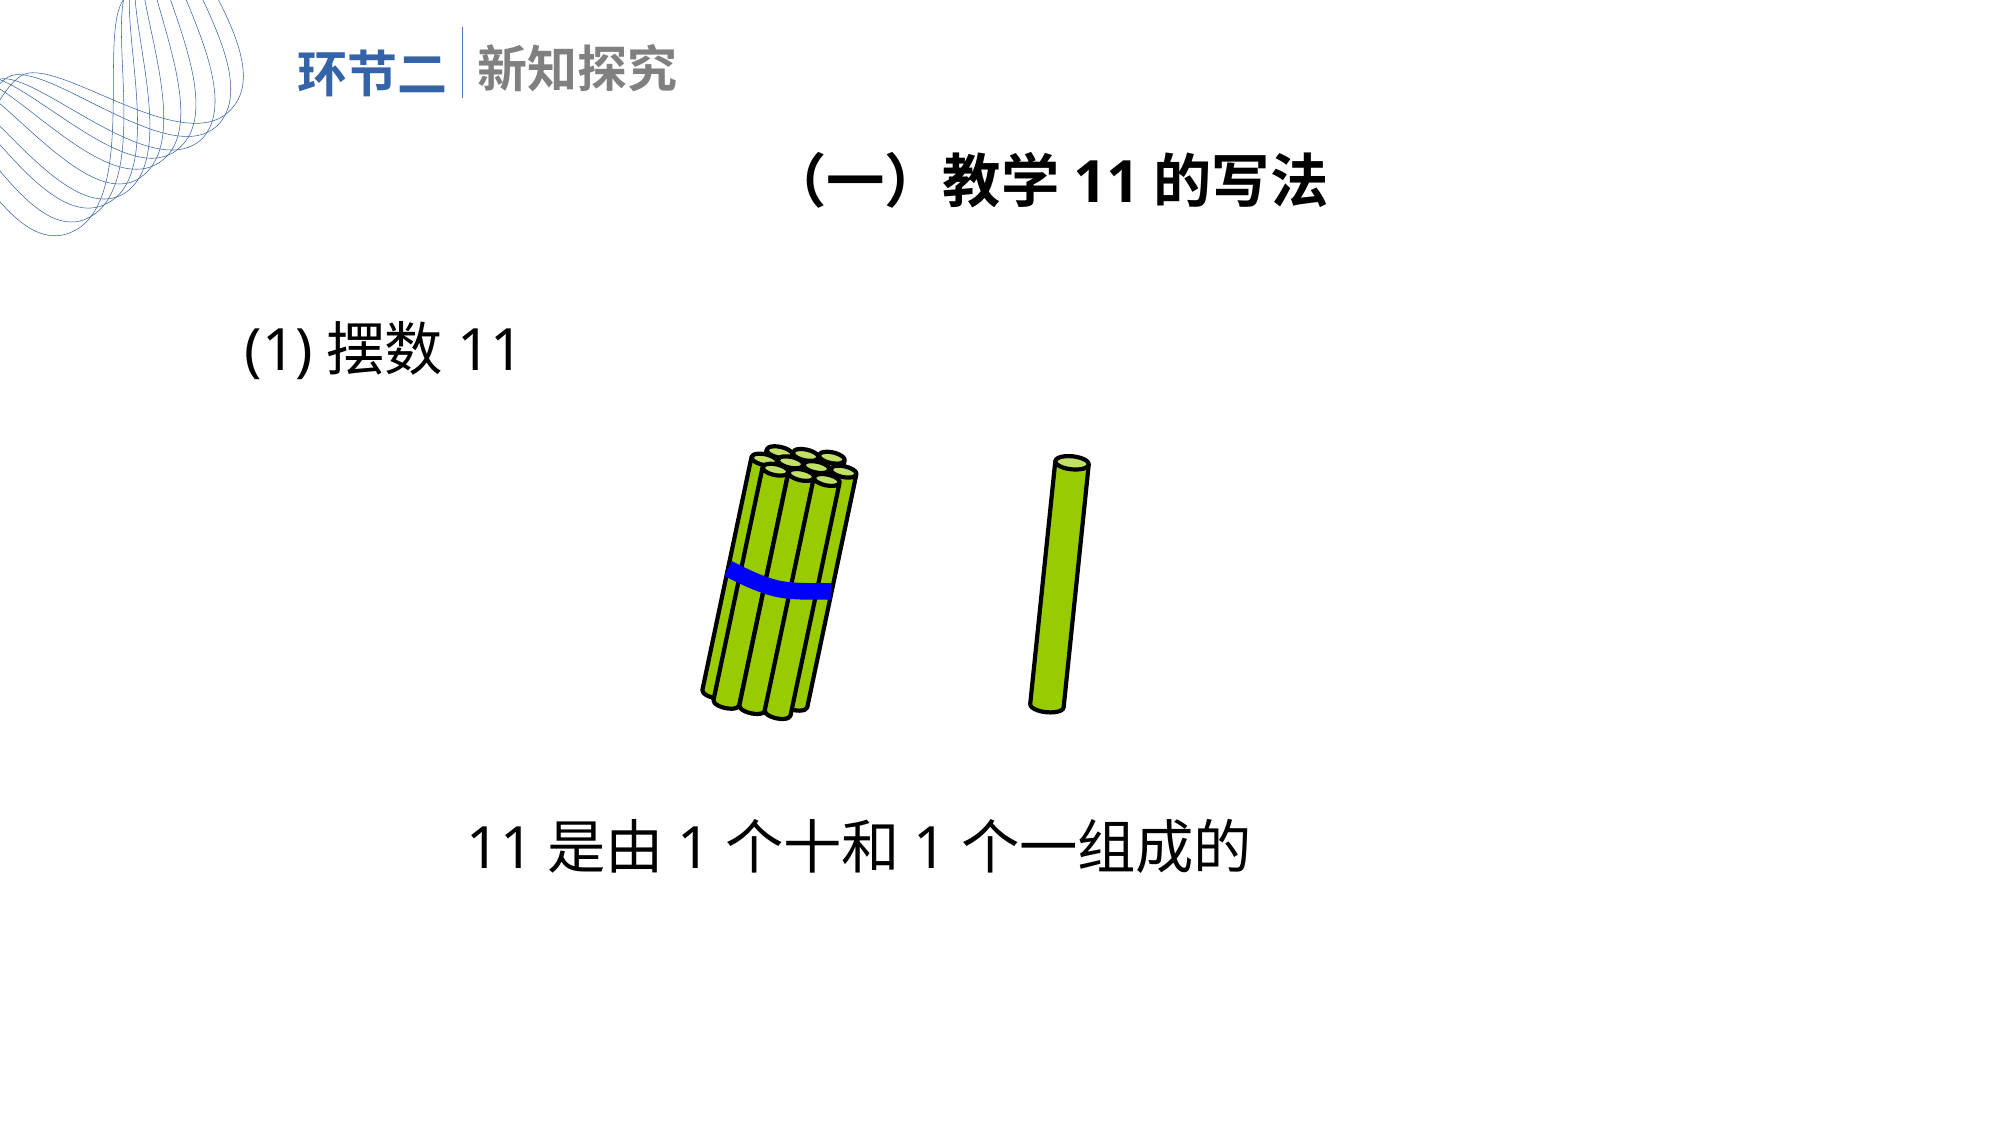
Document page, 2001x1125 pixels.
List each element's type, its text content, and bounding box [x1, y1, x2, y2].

text_box (1)摆数11 [229, 304, 987, 390]
text_box （一）教学11的写法 [712, 136, 1344, 222]
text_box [726, 446, 833, 719]
text_box 11是由1个十和1个一组成的 [452, 802, 1576, 888]
text_box [1030, 456, 1089, 713]
